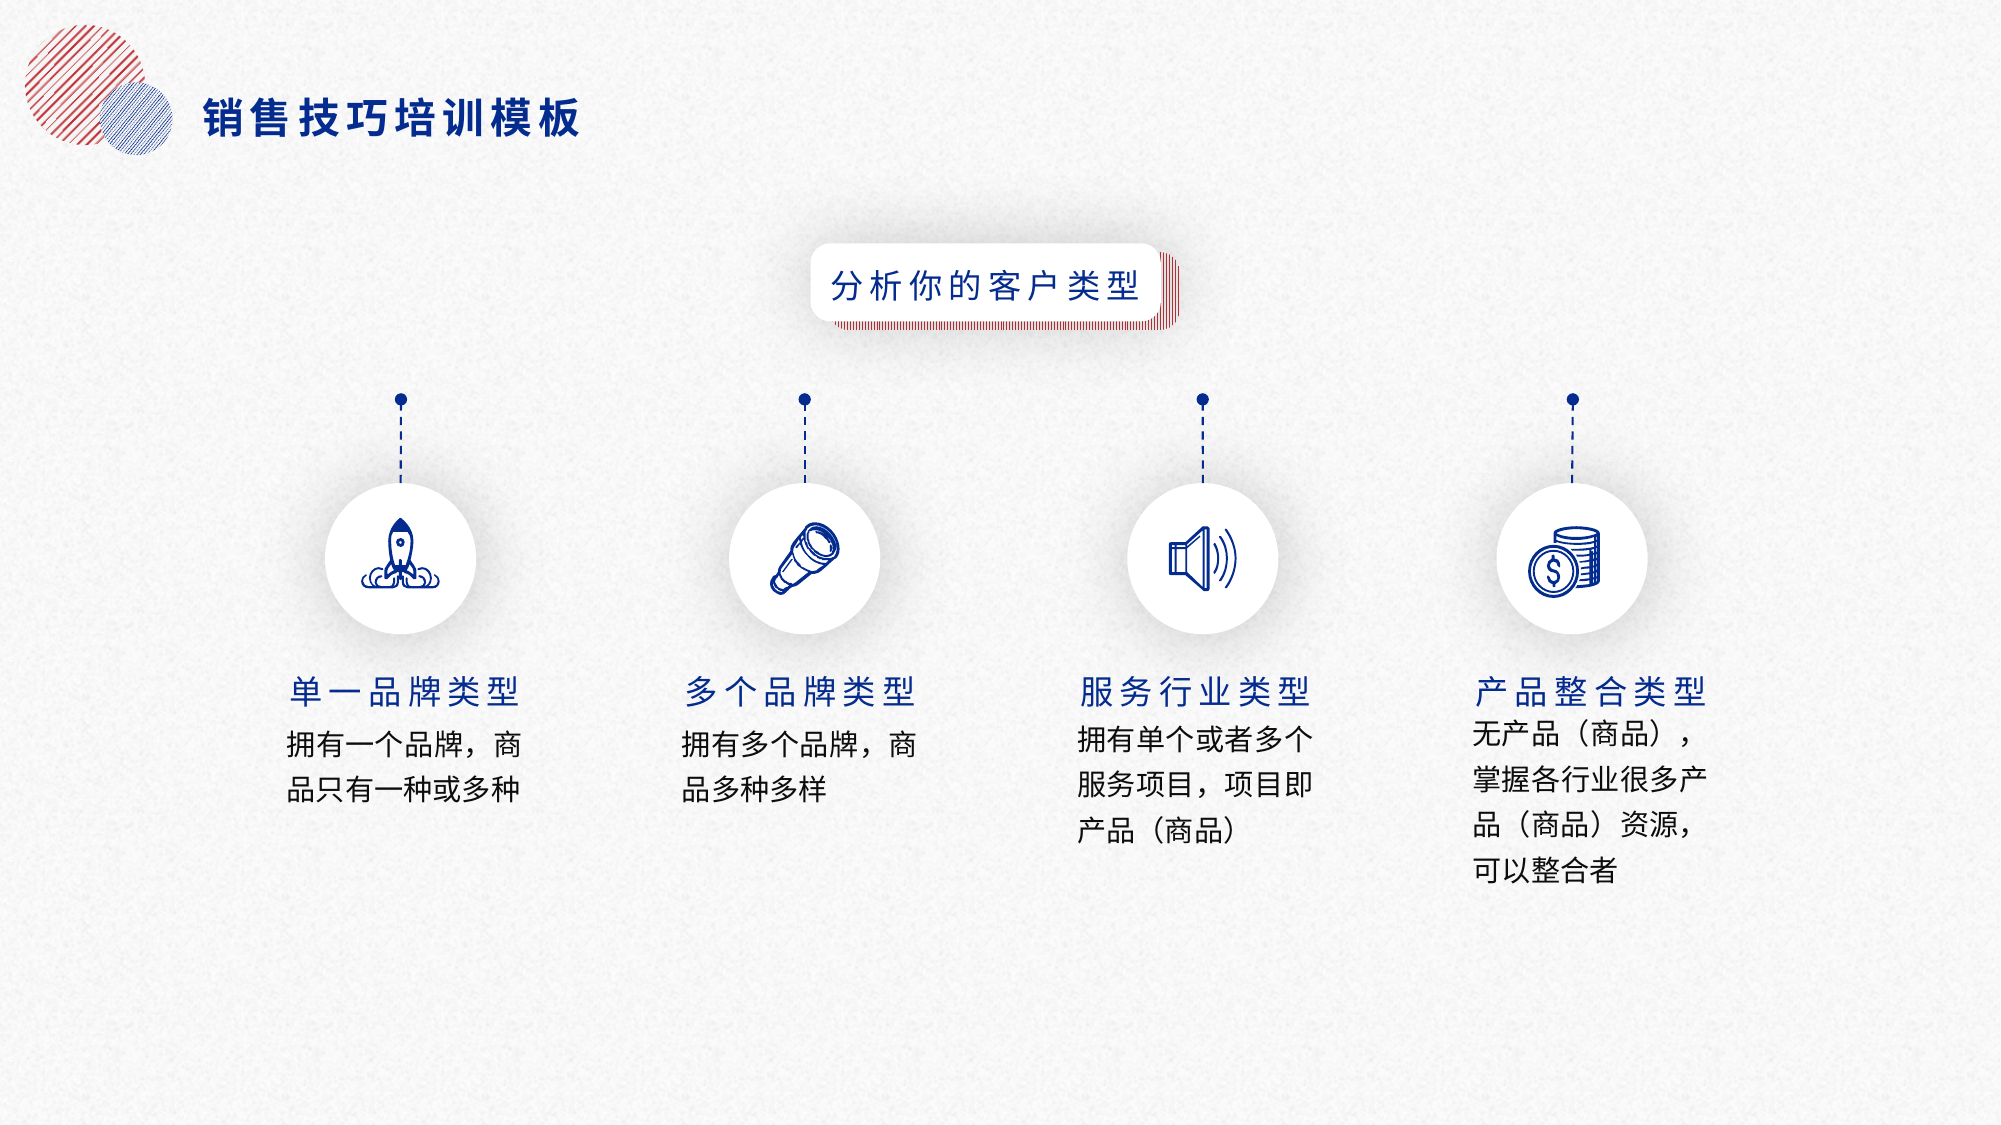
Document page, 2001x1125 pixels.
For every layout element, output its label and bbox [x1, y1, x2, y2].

text_box [670, 399, 945, 780]
picture [24, 24, 173, 156]
text_box [1065, 399, 1340, 775]
text_box [810, 243, 1185, 331]
text_box [1460, 399, 1735, 769]
text_box [274, 399, 549, 780]
